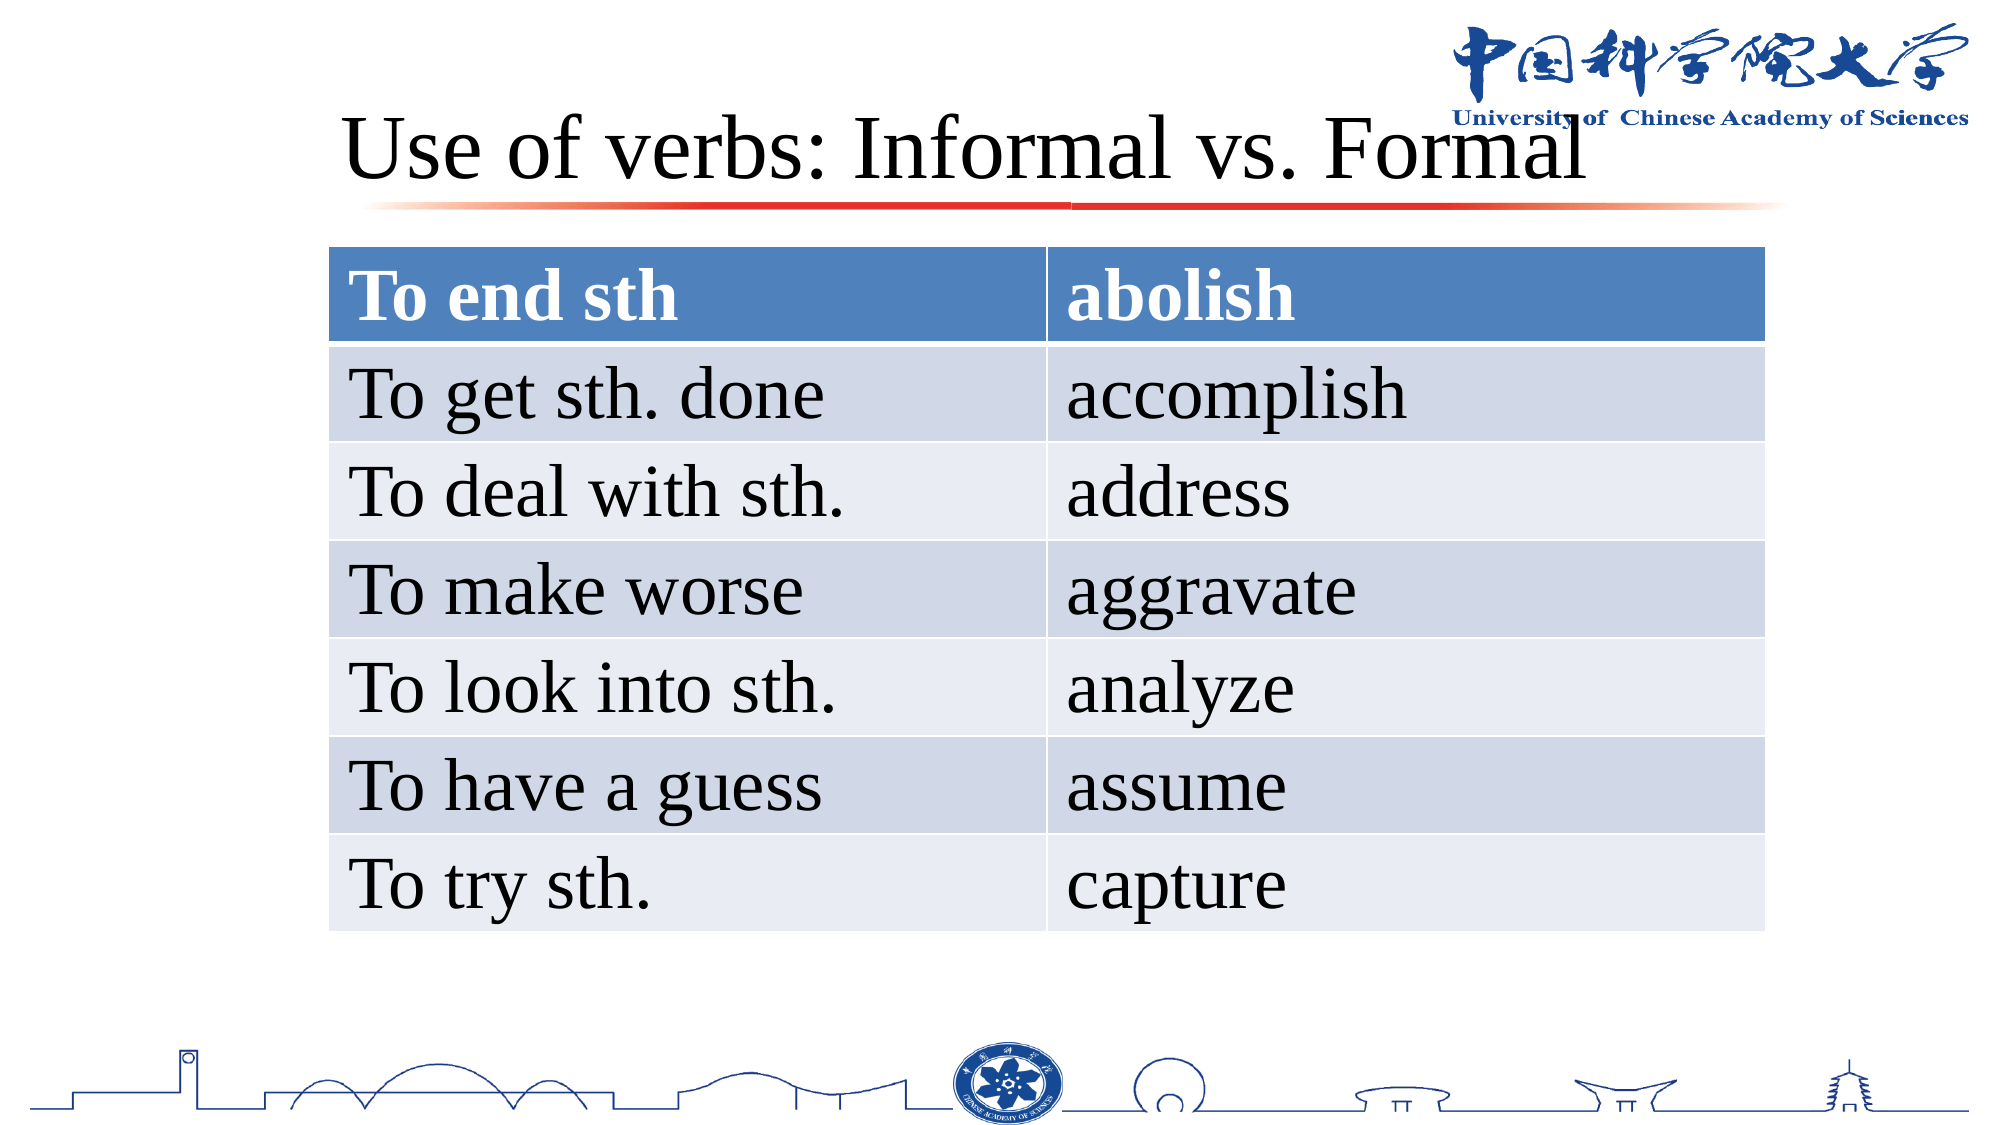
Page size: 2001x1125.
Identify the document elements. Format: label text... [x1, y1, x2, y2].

table_cell aggravate [1048, 541, 1765, 637]
table_cell To have a guess [329, 737, 1046, 833]
table_header abolish [1048, 247, 1765, 341]
table_cell assume [1048, 737, 1765, 833]
table_header To end sth [329, 247, 1046, 341]
table_cell To deal with sth. [329, 443, 1046, 539]
table_cell address [1048, 443, 1765, 539]
table_cell To try sth. [329, 835, 1046, 931]
table_cell To get sth. done [329, 347, 1046, 441]
table_cell analyze [1048, 639, 1765, 735]
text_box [334, 202, 1816, 210]
table_cell To look into sth. [329, 639, 1046, 735]
table_cell accomplish [1048, 347, 1765, 441]
table_cell To make worse [329, 541, 1046, 637]
picture [30, 1039, 1969, 1125]
table_cell capture [1048, 835, 1765, 931]
picture [1437, 23, 1969, 129]
text_box Use of verbs: Informal vs. Formal [325, 80, 1873, 205]
